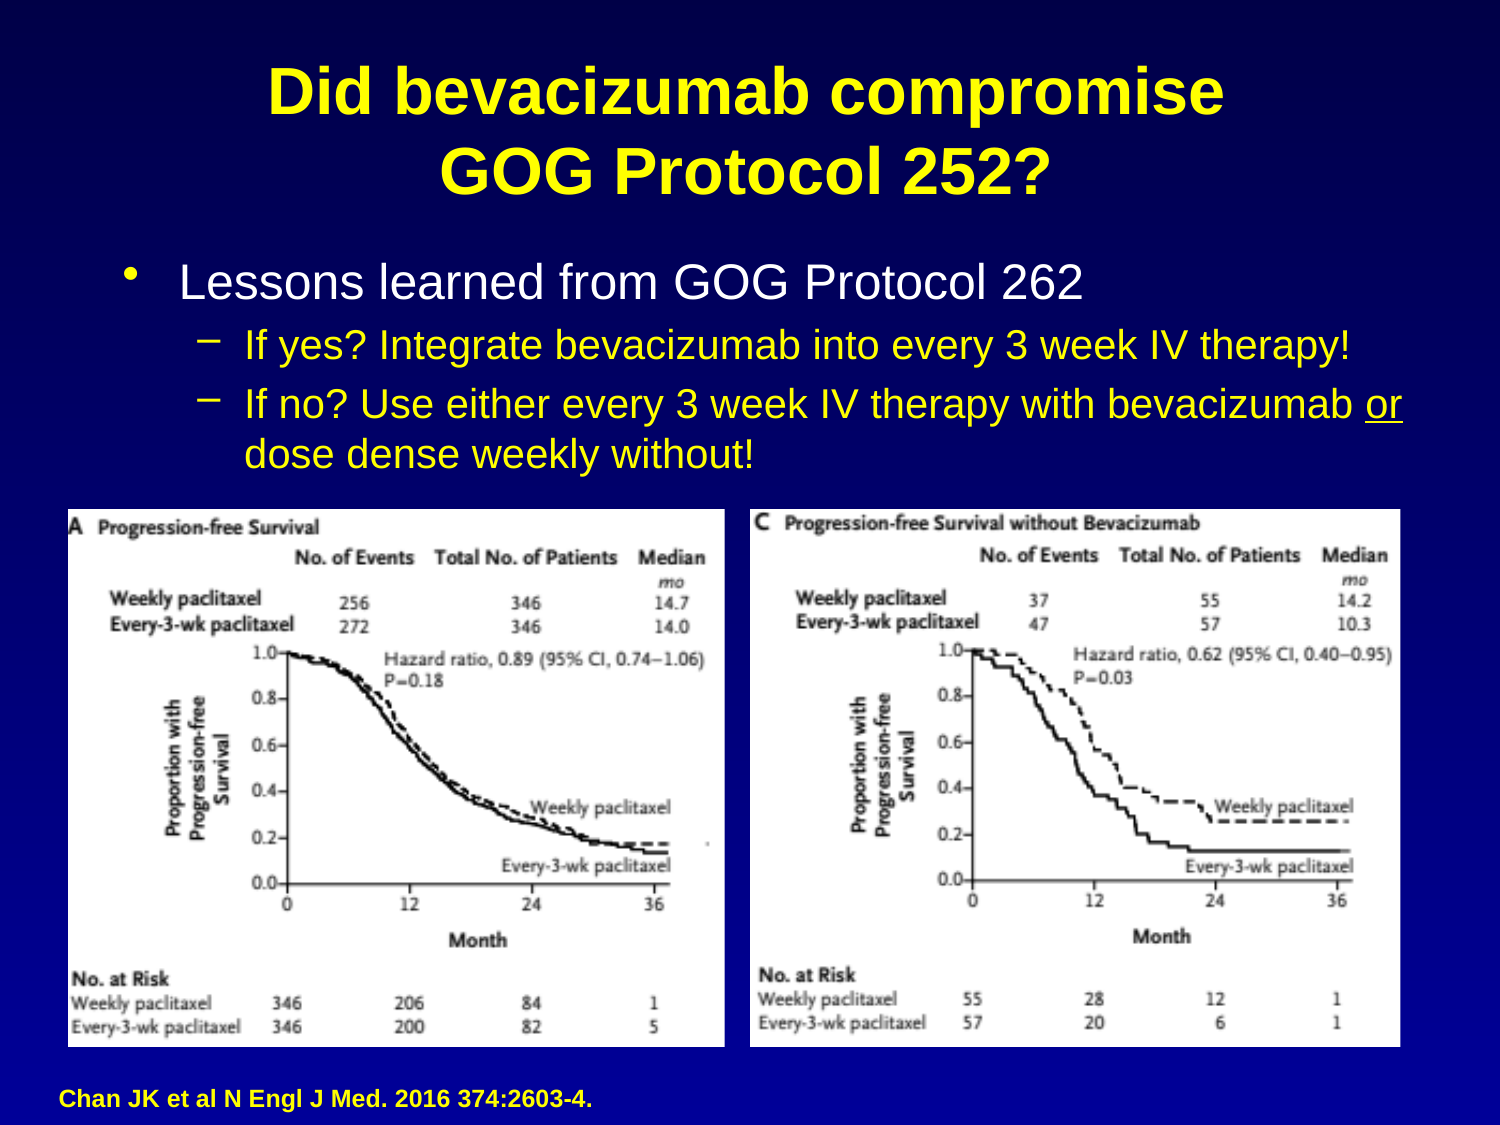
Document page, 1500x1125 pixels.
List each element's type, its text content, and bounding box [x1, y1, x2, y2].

list Lessons learned from GOG Protocol 262 If yes? Integrate bevacizumab into every 3 week IV therapy! If no? Use either every 3 week IV therapy with bevacizumab or dose dense weekly without! [107, 242, 1445, 1068]
text_box Chan JK et al N Engl J Med. 2016 374:2603-4. [43, 1075, 609, 1121]
picture [749, 509, 1401, 1048]
picture [67, 509, 725, 1048]
title Did bevacizumab compromise GOG Protocol 252? [53, 78, 1441, 179]
